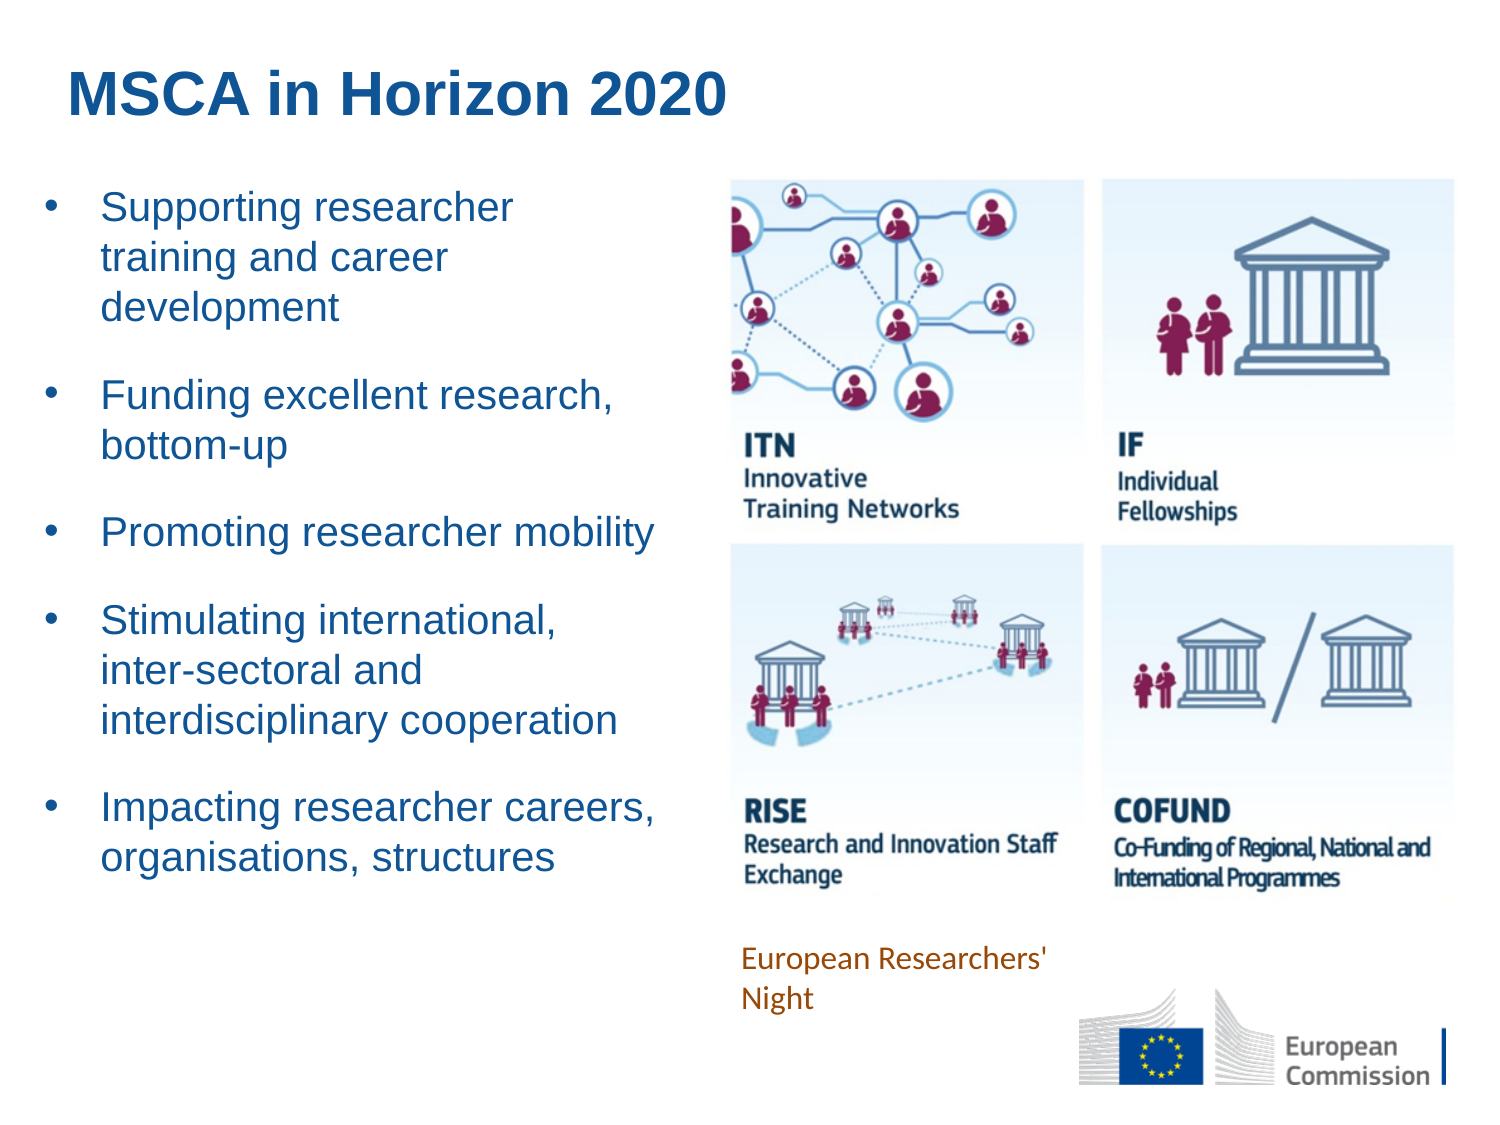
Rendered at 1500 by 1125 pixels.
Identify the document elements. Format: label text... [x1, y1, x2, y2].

text_box European Researchers' Night [726, 928, 1065, 1024]
text_box MSCA in Horizon 2020 [53, 45, 1471, 164]
picture [1078, 987, 1447, 1086]
text_box Supporting researcher training and career development Funding excellent research, bottom-up Promoting researcher mobility Stimulating international, inter-sectoral and interdisciplinary cooperation Impacting researcher careers, organisations, structures [29, 172, 677, 976]
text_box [723, 173, 1459, 901]
